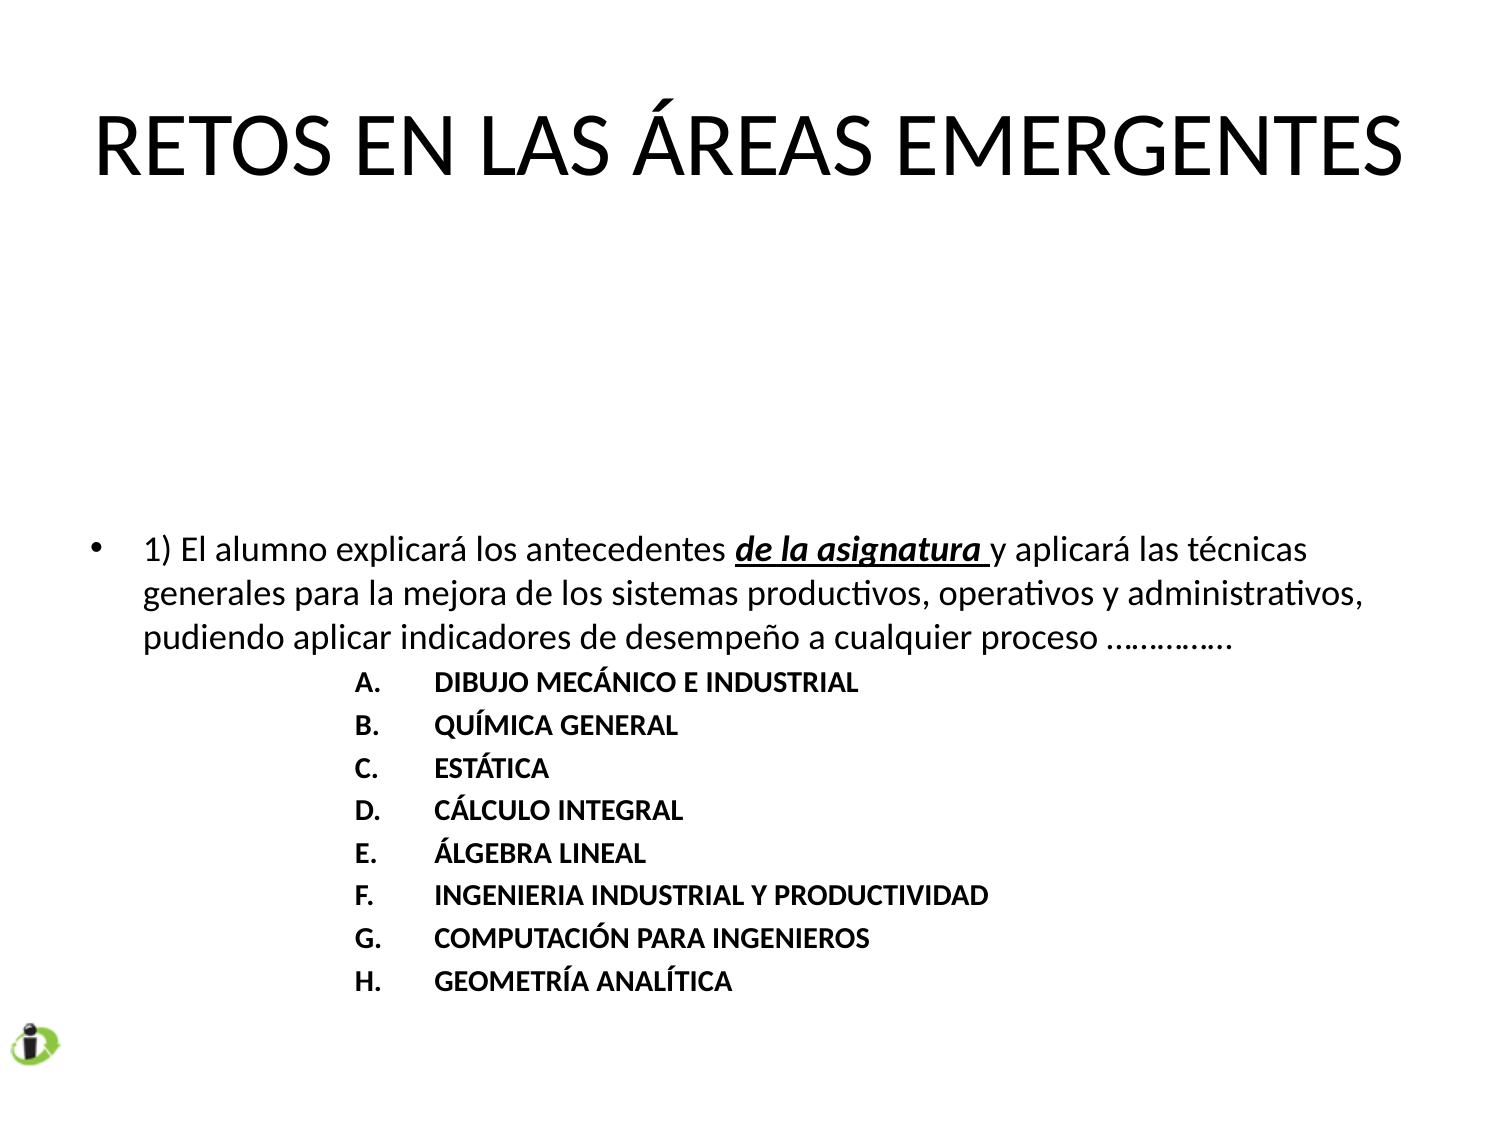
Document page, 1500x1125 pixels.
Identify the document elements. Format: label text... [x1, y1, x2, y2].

list 1) El alumno explicará los antecedentes de la asignatura y aplicará las técnicas generales para la mejora de los sistemas productivos, operativos y administrativos, pudiendo aplicar indicadores de desempeño a cualquier proceso …………… DIBUJO MECÁNICO E INDUSTRIAL QUÍMICA GENERAL ESTÁTICA CÁLCULO INTEGRAL ÁLGEBRA LINEAL INGENIERIA INDUSTRIAL Y PRODUCTIVIDAD COMPUTACIÓN PARA INGENIEROS GEOMETRÍA ANALÍTICA [75, 262, 1425, 1005]
title RETOS EN LAS ÁREAS EMERGENTES [75, 45, 1425, 233]
picture [10, 1020, 61, 1072]
